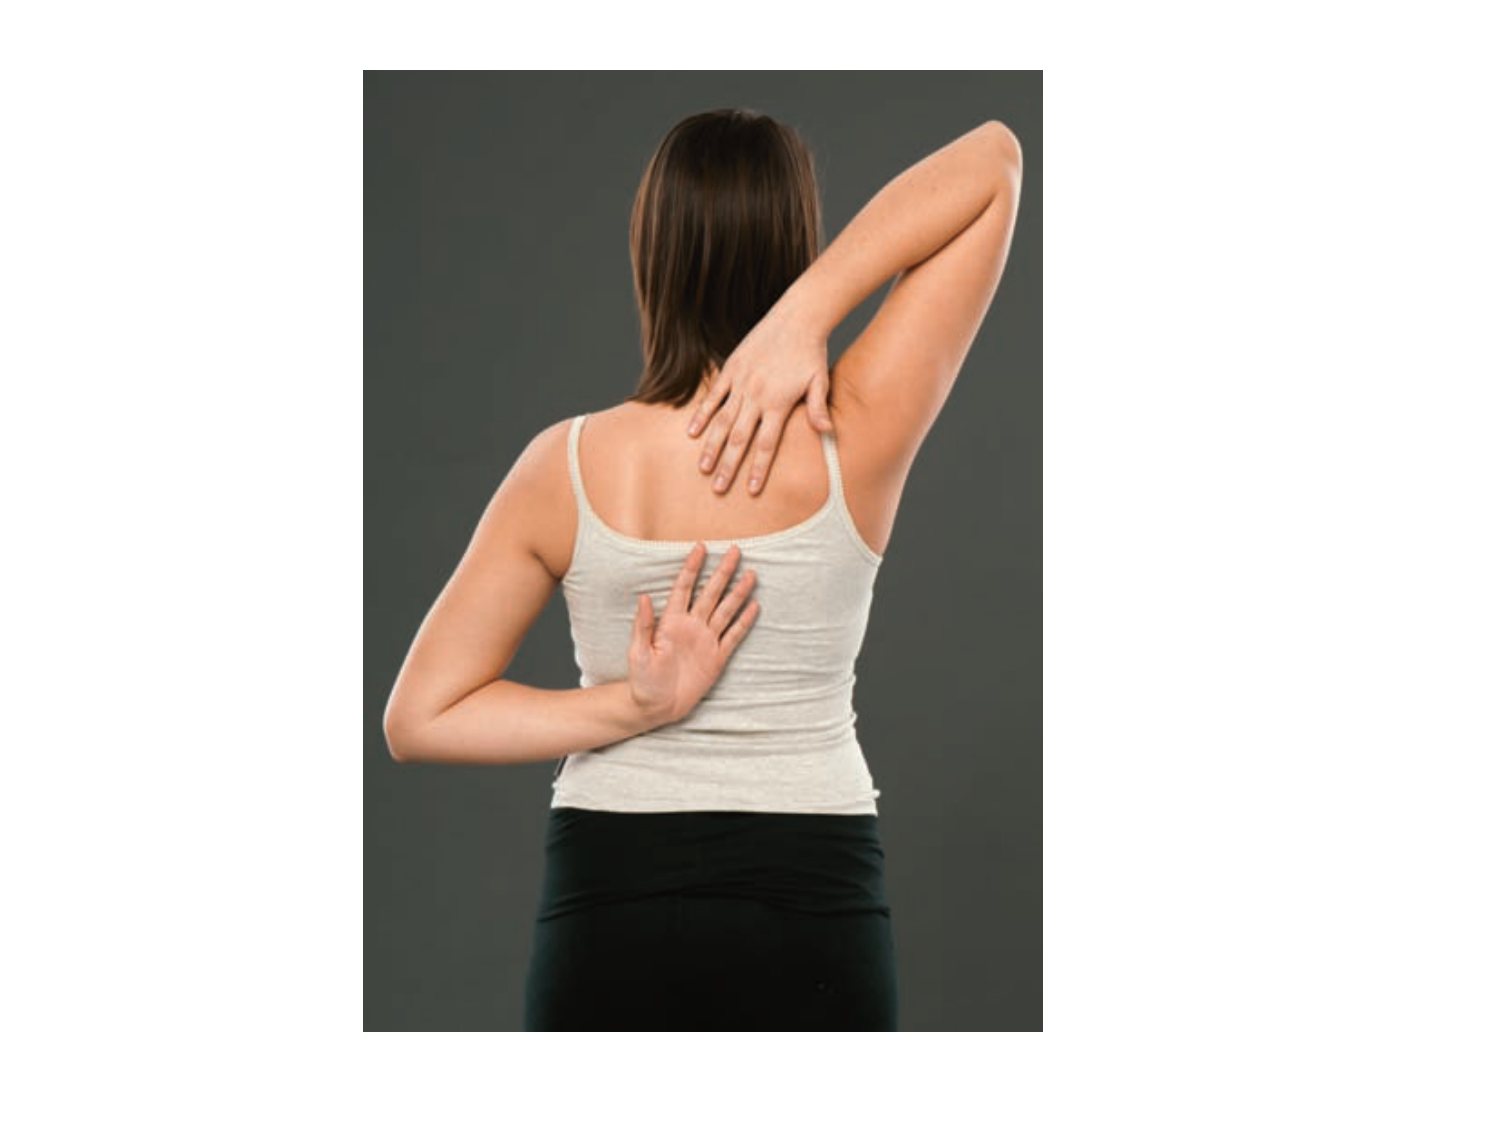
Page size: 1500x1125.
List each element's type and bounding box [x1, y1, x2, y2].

picture [363, 70, 1044, 1032]
